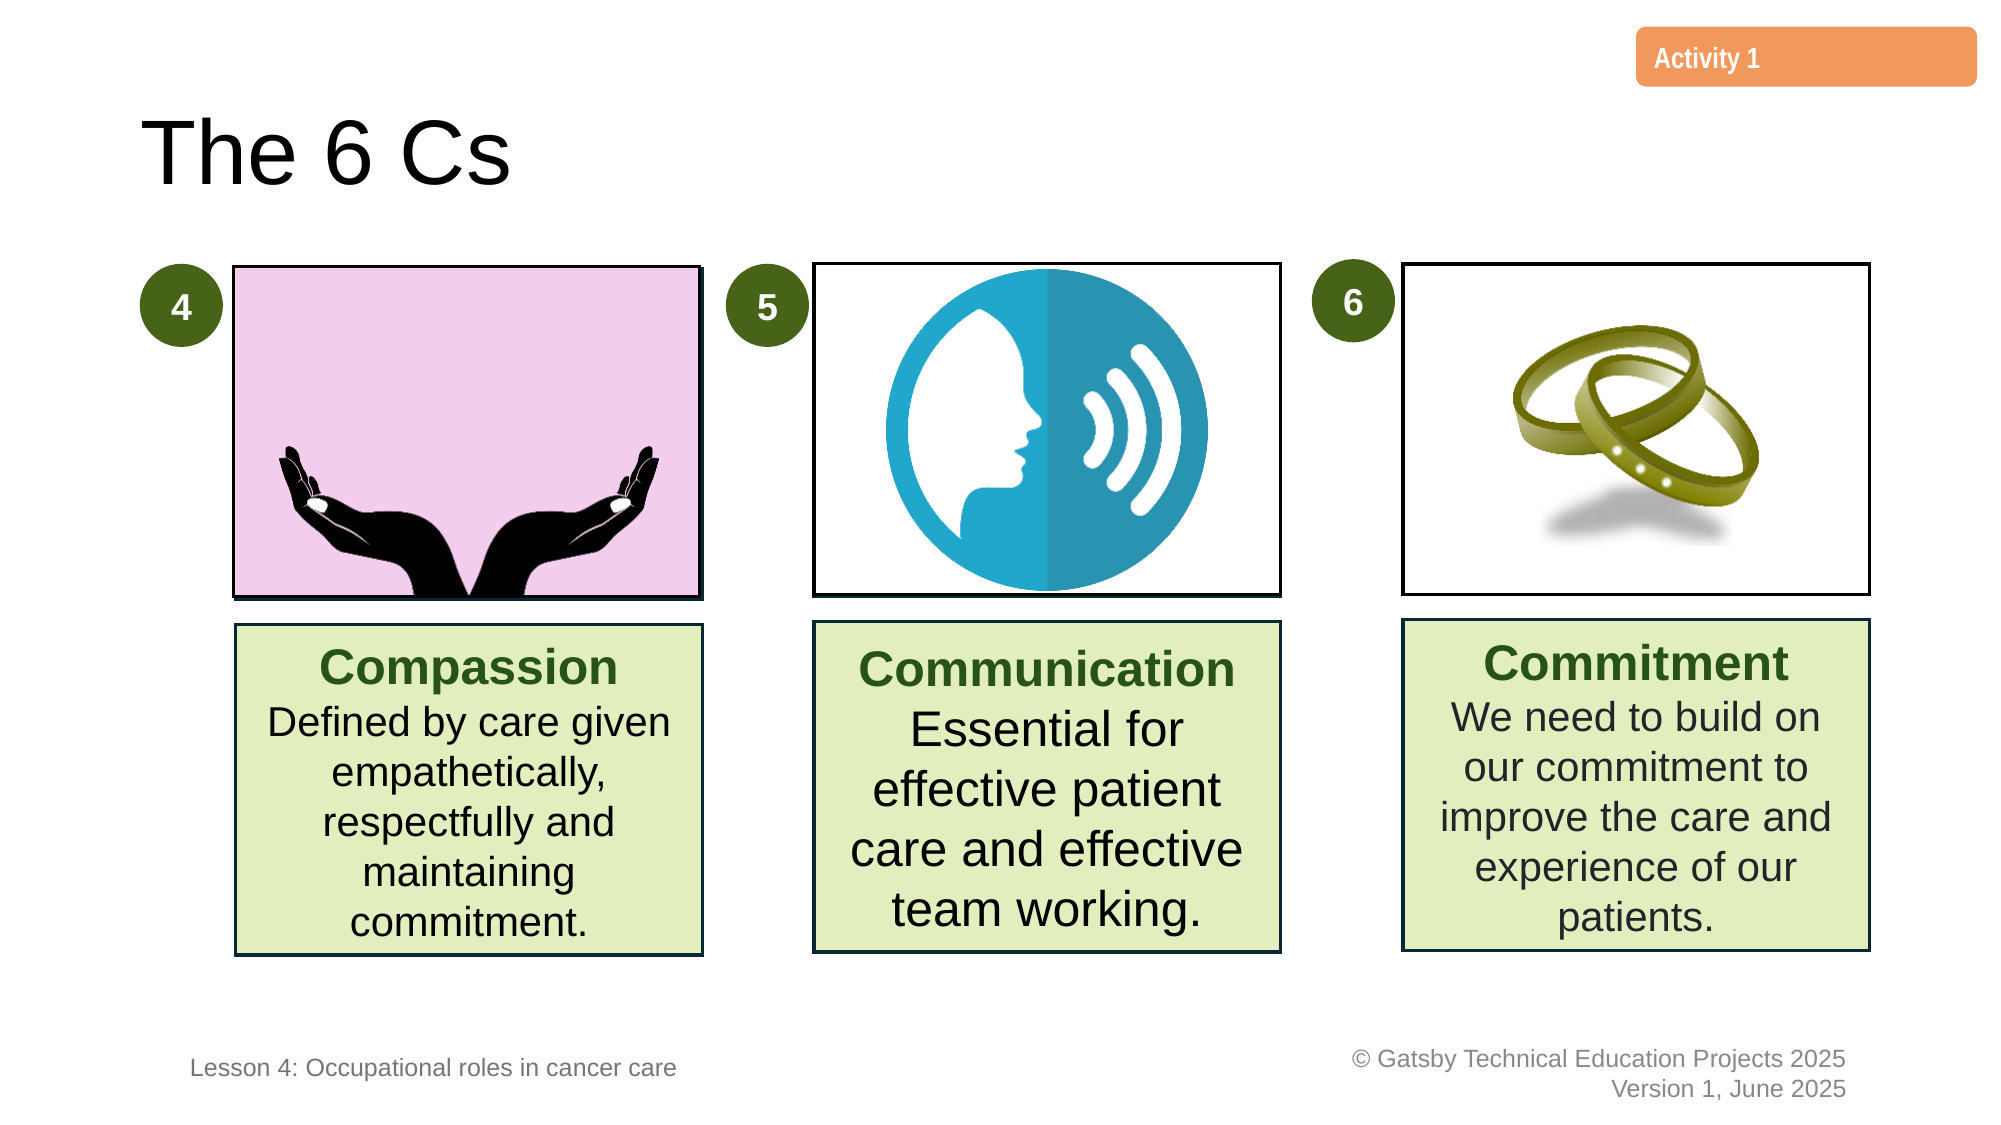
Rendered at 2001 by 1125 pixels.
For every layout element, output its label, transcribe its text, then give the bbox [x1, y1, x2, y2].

text_box Communication Essential for effective patient care and effective team working. [813, 621, 1281, 953]
text_box Commitment We need to build on our commitment to improve the care and experience of our patients. [1402, 619, 1870, 951]
text_box Compassion Defined by care given empathetically, respectfully and maintaining commitment. [235, 624, 703, 956]
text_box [813, 263, 1281, 595]
text_box 5 [725, 263, 808, 347]
text_box Activity 1 [1636, 26, 1978, 87]
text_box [232, 265, 700, 617]
text_box Lesson 4: Occupational roles in cancer care [137, 1042, 879, 1089]
text_box 6 [1311, 259, 1396, 343]
title The 6 Cs [125, 45, 1219, 264]
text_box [1402, 263, 1870, 595]
text_box 4 [139, 263, 223, 347]
